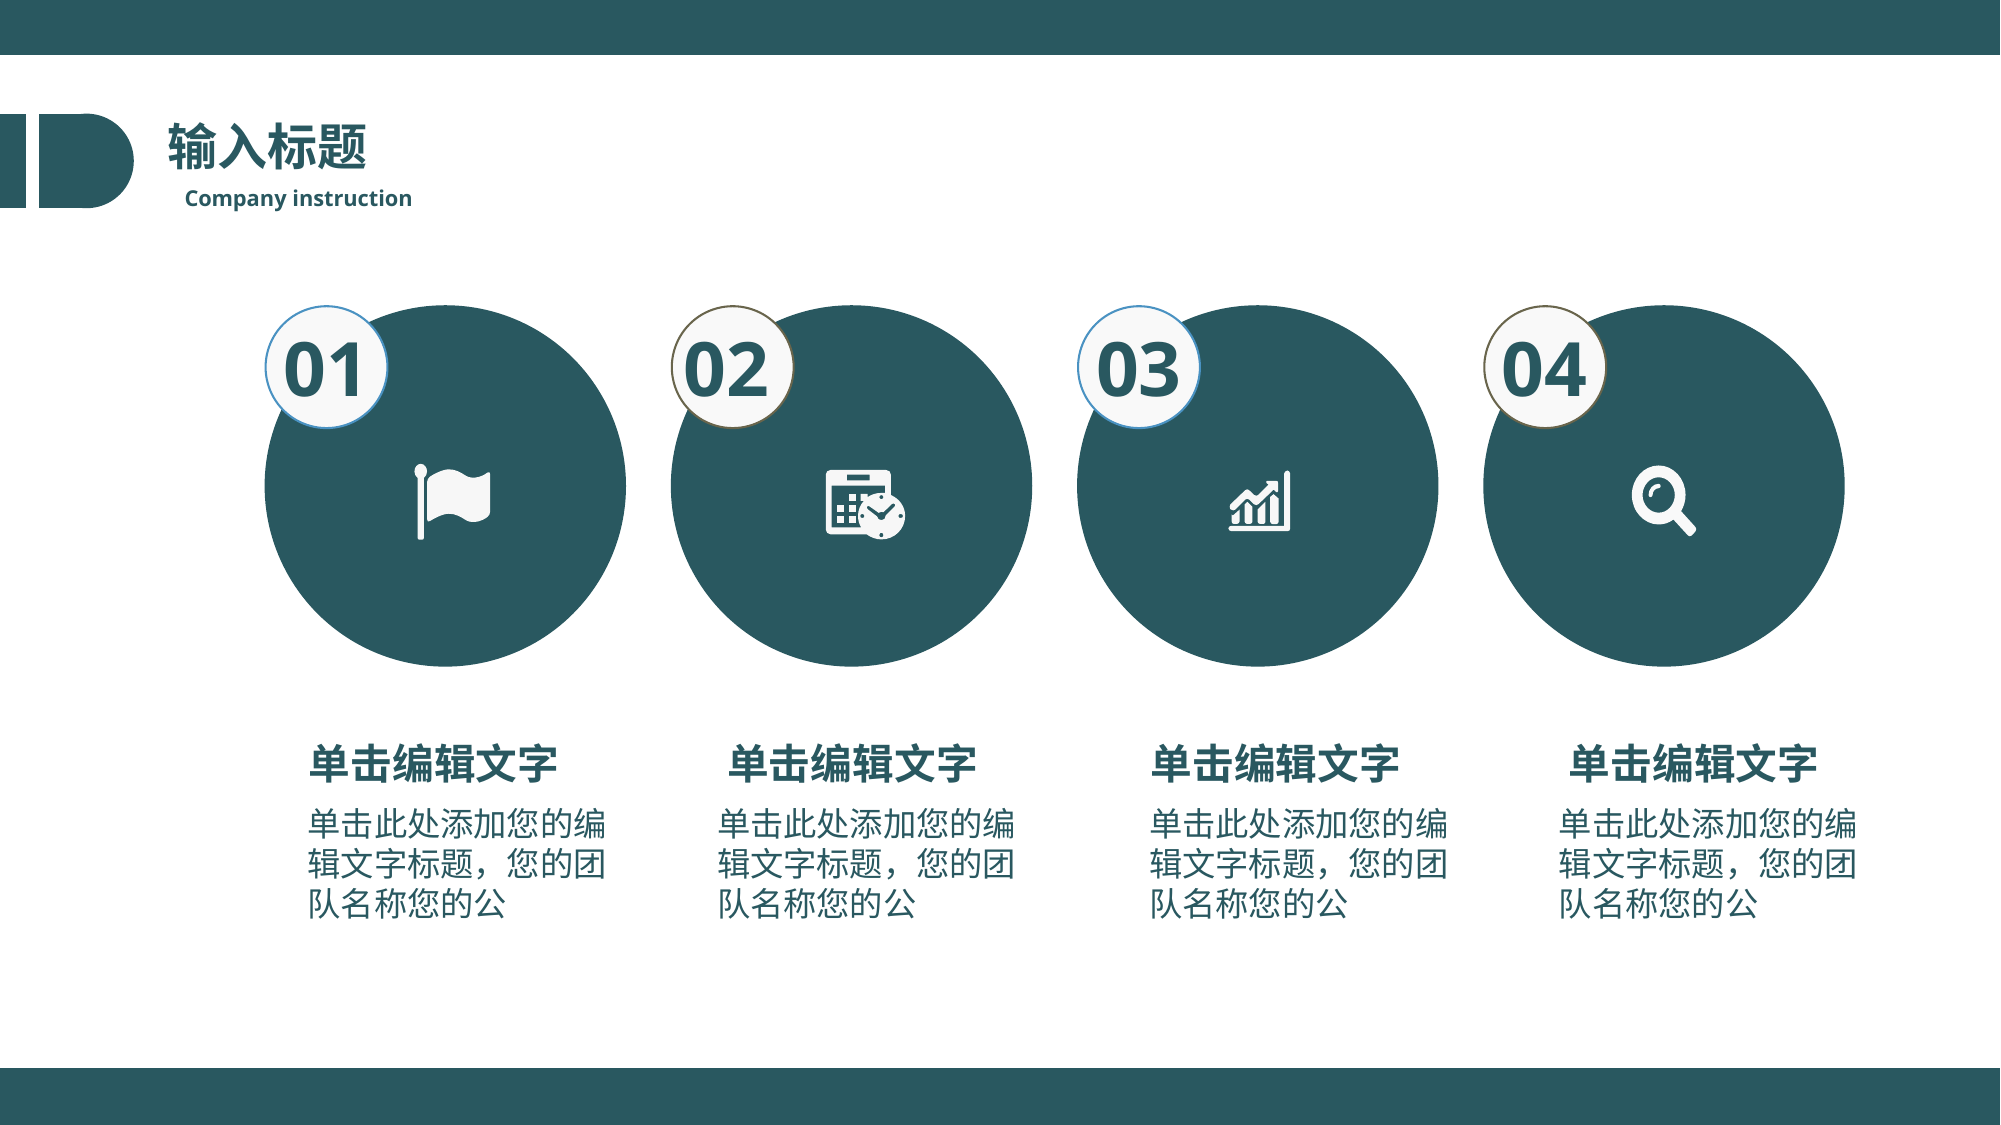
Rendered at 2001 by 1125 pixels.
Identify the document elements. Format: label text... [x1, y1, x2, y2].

text_box 单击编辑文字 [294, 730, 575, 796]
text_box [264, 346, 268, 388]
text_box [414, 463, 428, 540]
text_box 单击此处添加您的编辑文字标题，您的团队名称您的公 [702, 796, 1056, 931]
text_box 单击此处添加您的编辑文字标题，您的团队名称您的公 [292, 796, 646, 931]
text_box 单击此处添加您的编辑文字标题，您的团队名称您的公 [1544, 796, 1898, 931]
text_box 单击编辑文字 [712, 730, 993, 796]
text_box 单击此处添加您的编辑文字标题，您的团队名称您的公 [1134, 796, 1488, 931]
text_box [1631, 465, 1697, 537]
text_box Company instruction [169, 177, 429, 218]
text_box [1107, 305, 1171, 314]
text_box 02 [668, 314, 785, 419]
text_box 01 [268, 314, 385, 419]
text_box [385, 346, 389, 388]
text_box [1603, 344, 1608, 390]
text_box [1228, 470, 1291, 532]
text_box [40, 114, 133, 208]
text_box [670, 305, 1033, 667]
text_box [1077, 305, 1439, 667]
text_box [700, 305, 765, 314]
text_box [0, 114, 26, 208]
text_box [427, 469, 491, 522]
text_box 单击编辑文字 [1135, 730, 1417, 796]
text_box [1513, 305, 1578, 314]
text_box [1197, 345, 1201, 389]
text_box 04 [1487, 314, 1603, 419]
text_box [825, 469, 906, 540]
text_box [294, 305, 359, 314]
text_box [1483, 305, 1845, 667]
text_box [698, 419, 767, 430]
text_box [292, 419, 361, 430]
text_box [1483, 346, 1487, 389]
text_box 输入标题 [153, 107, 383, 183]
text_box [1105, 419, 1173, 430]
text_box [1511, 419, 1580, 430]
text_box 03 [1081, 314, 1197, 419]
text_box [264, 305, 627, 667]
text_box 单击编辑文字 [1554, 730, 1835, 796]
text_box [785, 333, 795, 401]
text_box [1077, 345, 1081, 389]
